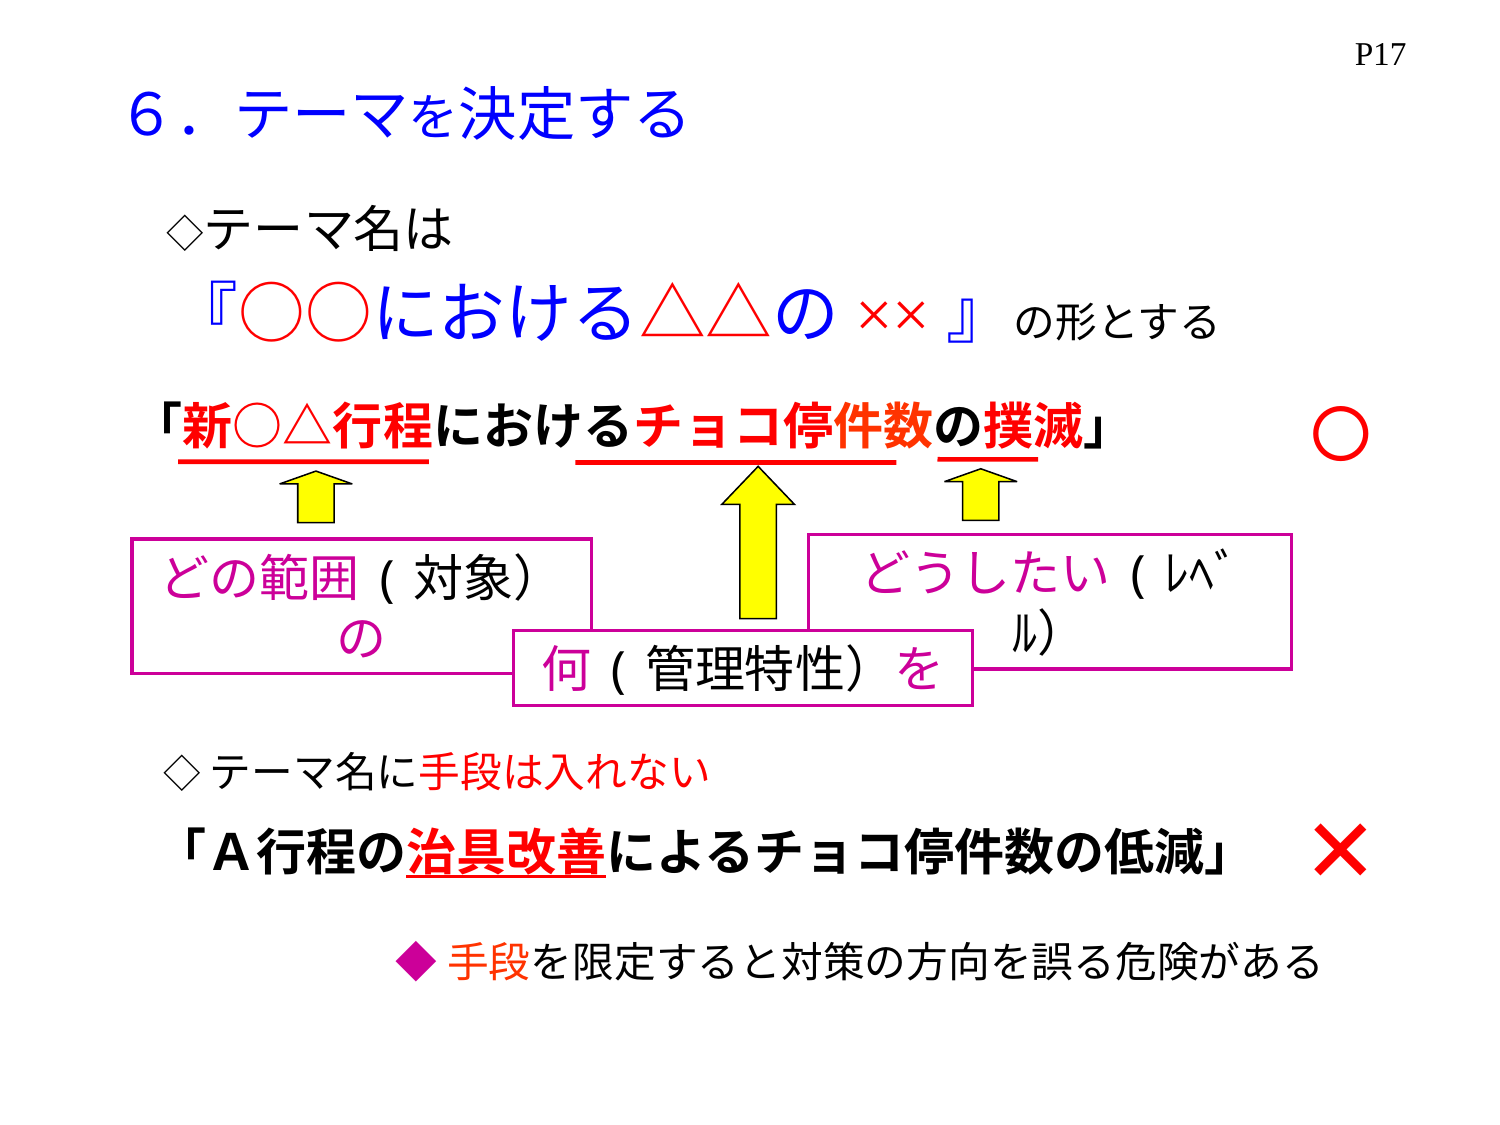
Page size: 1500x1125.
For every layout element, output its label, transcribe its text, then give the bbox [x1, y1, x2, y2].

text_box P17 [1340, 24, 1500, 80]
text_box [131, 339, 1451, 709]
text_box ◆手段を限定すると対策の方向を誤る危険がある [380, 928, 1339, 994]
subtitle ◇テーマ名は 『○○における△△の××』の形とする [90, 189, 1427, 372]
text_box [148, 738, 1459, 925]
title ６．テーマを決定する [70, 73, 740, 151]
